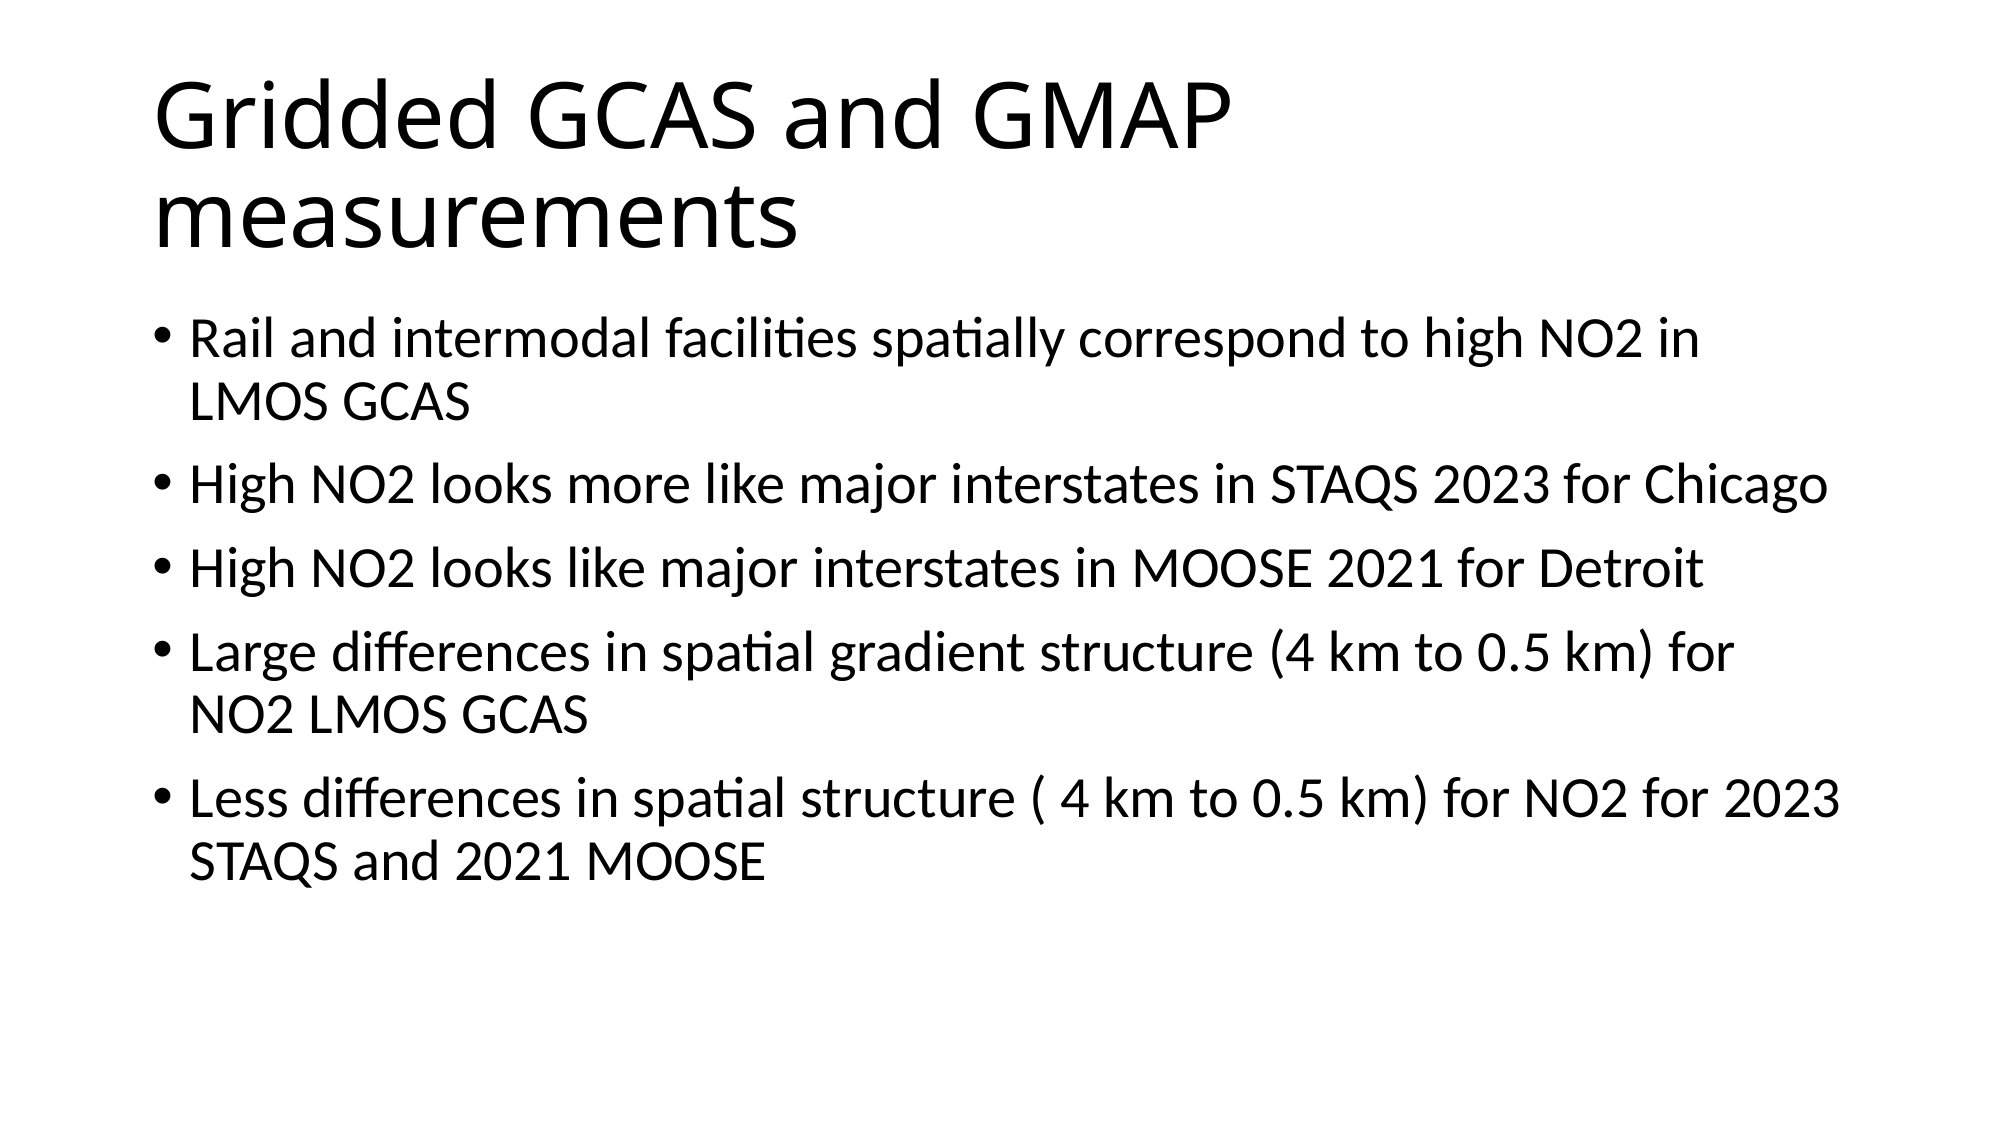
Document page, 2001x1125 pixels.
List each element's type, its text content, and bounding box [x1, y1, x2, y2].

title Gridded GCAS and GMAP measurements [137, 59, 1863, 278]
list Rail and intermodal facilities spatially correspond to high NO2 in LMOS GCAS High NO2 looks more like major interstates in STAQS 2023 for Chicago High NO2 looks like major interstates in MOOSE 2021 for Detroit Large differences in spatial gradient structure (4 km to 0.5 km) for NO2 LMOS GCAS Less differences in spatial structure ( 4 km to 0.5 km) for NO2 for 2023 STAQS and 2021 MOOSE [137, 299, 1863, 1014]
